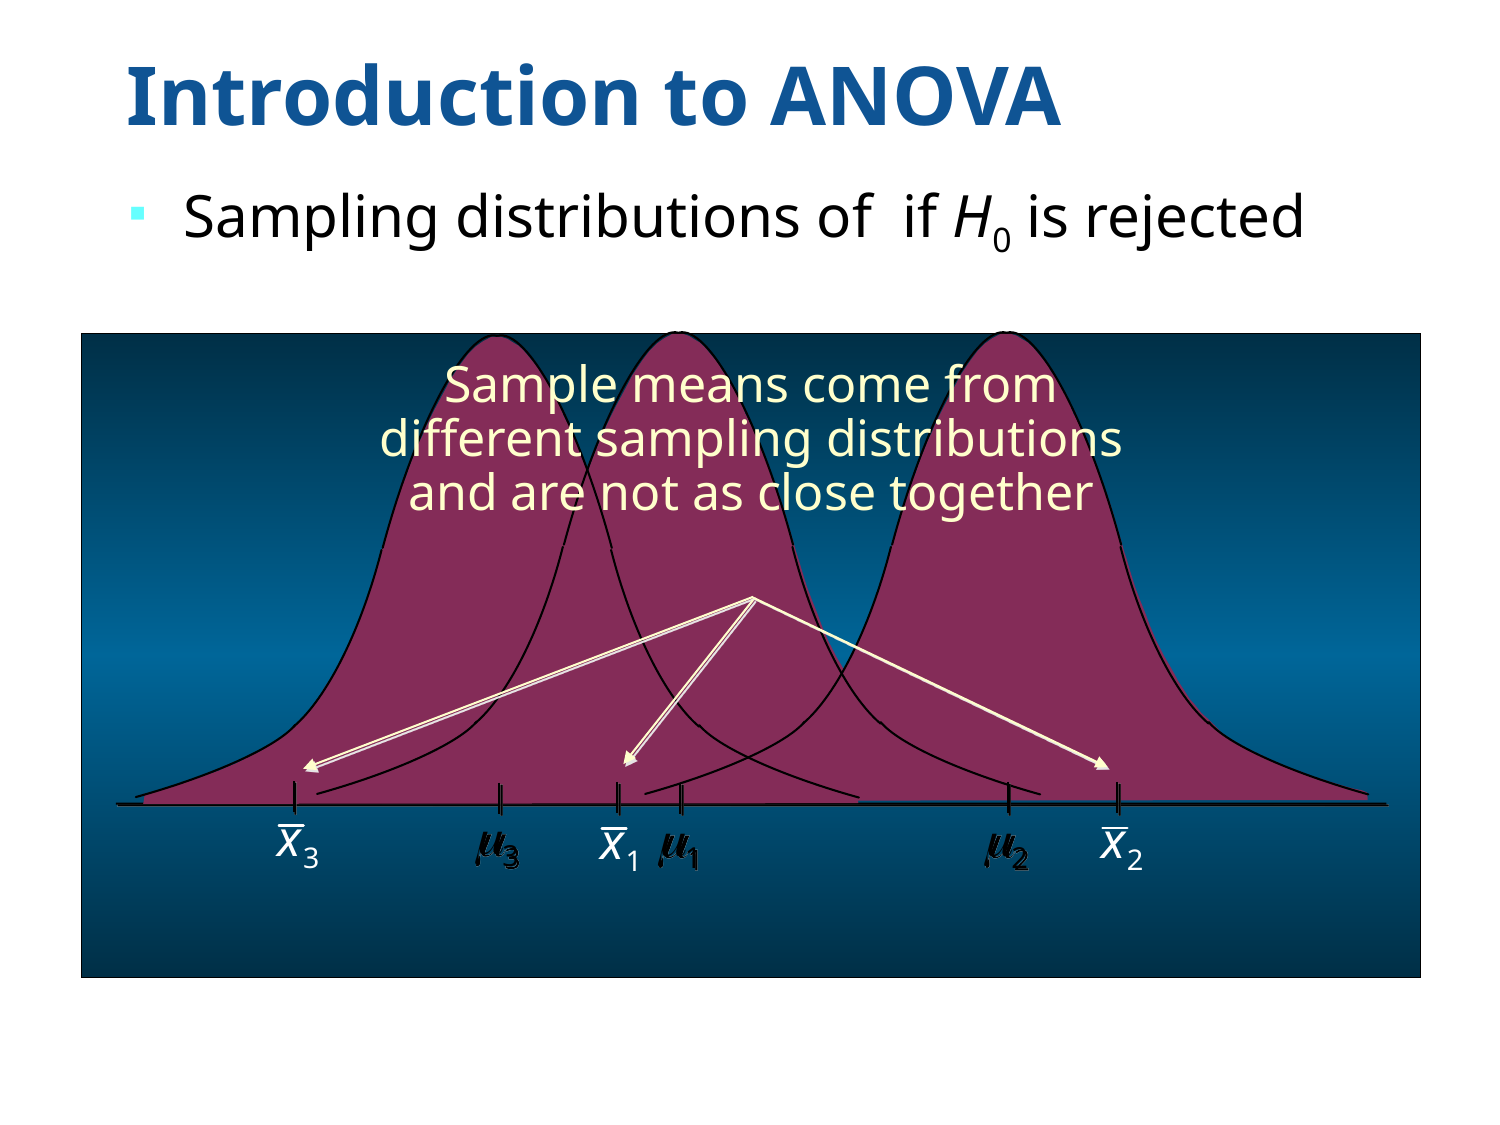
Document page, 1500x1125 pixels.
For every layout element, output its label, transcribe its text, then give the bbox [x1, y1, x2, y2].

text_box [274, 815, 320, 873]
text_box 2 [967, 798, 1058, 882]
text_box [597, 818, 643, 874]
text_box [1058, 321, 1386, 774]
text_box [143, 778, 690, 804]
text_box [683, 774, 1007, 801]
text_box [300, 321, 1058, 774]
text_box Introduction to ANOVA [112, 36, 1388, 196]
text_box 1 [641, 798, 732, 882]
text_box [118, 324, 876, 778]
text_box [1098, 817, 1145, 874]
text_box [653, 785, 680, 798]
text_box 3 [458, 806, 549, 880]
text_box [983, 774, 1368, 801]
text_box [81, 333, 1421, 978]
